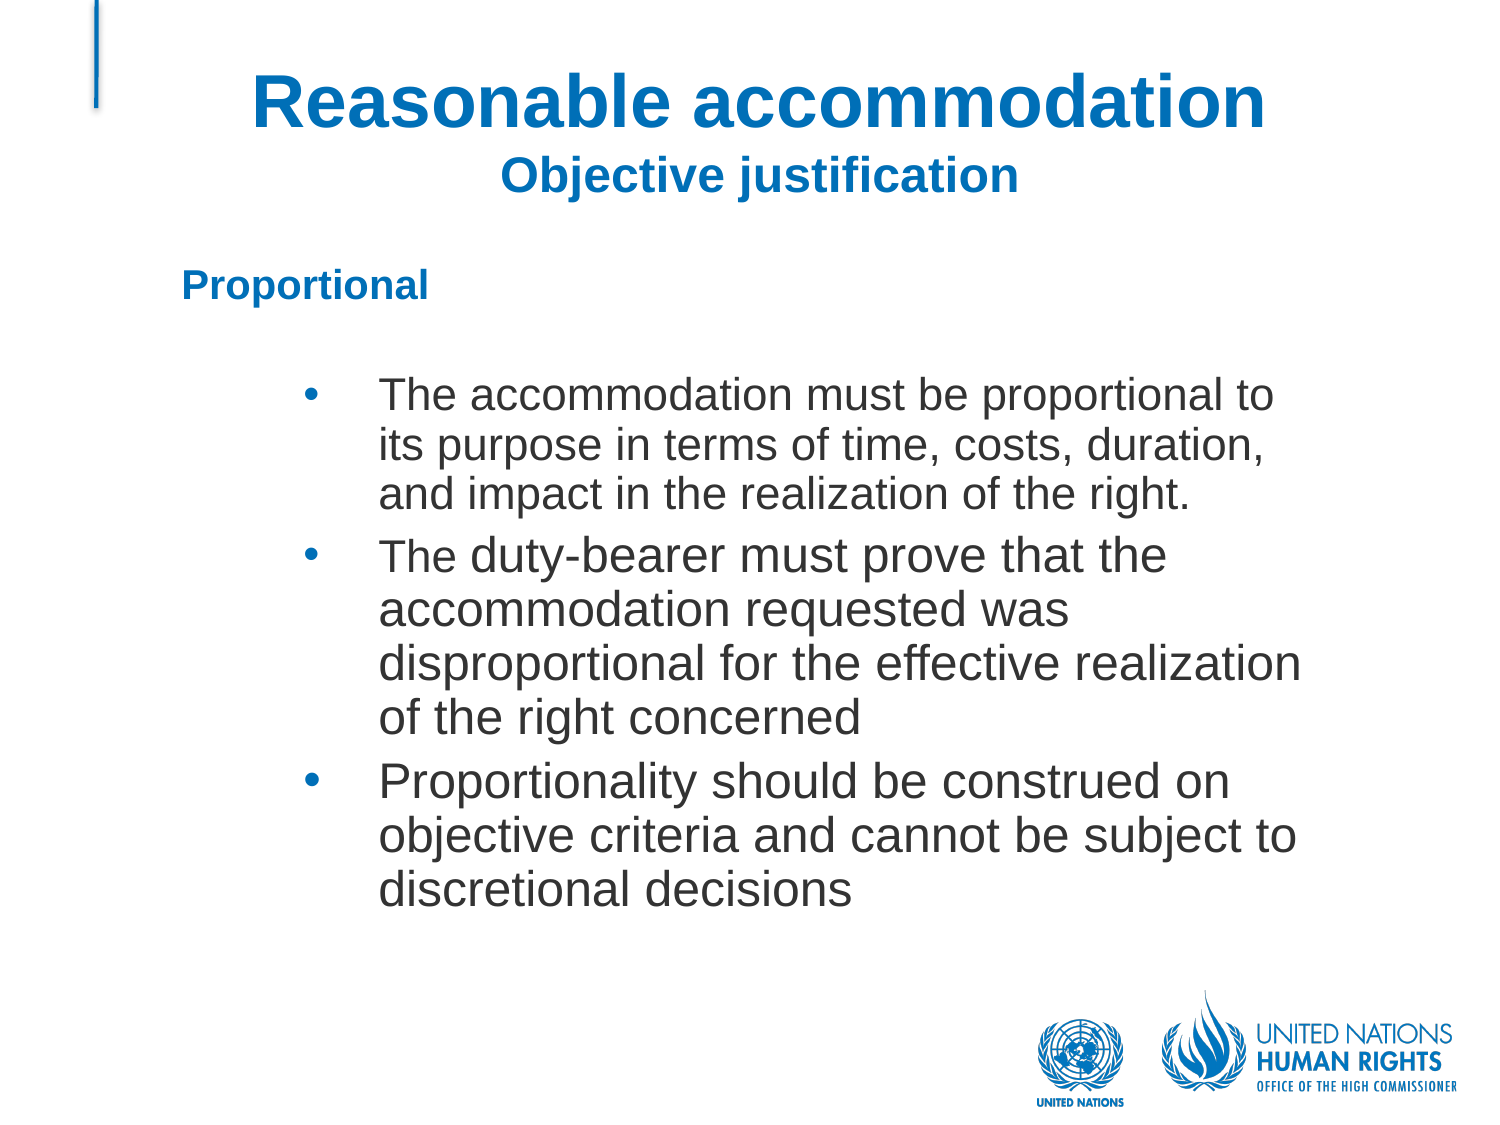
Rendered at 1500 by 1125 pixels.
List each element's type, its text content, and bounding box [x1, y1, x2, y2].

picture [1037, 990, 1457, 1107]
title Reasonable accommodation Objective justification [64, 45, 1456, 224]
text_box Proportional The accommodation must be proportional to its purpose in terms of time, costs, duration, and impact in the realization of the right. The duty-bearer must prove that the accommodation requested was disproportional for the effective realization of the right concerned Proportionality should be construed on objective criteria and cannot be subject to discretional decisions [166, 256, 1325, 925]
